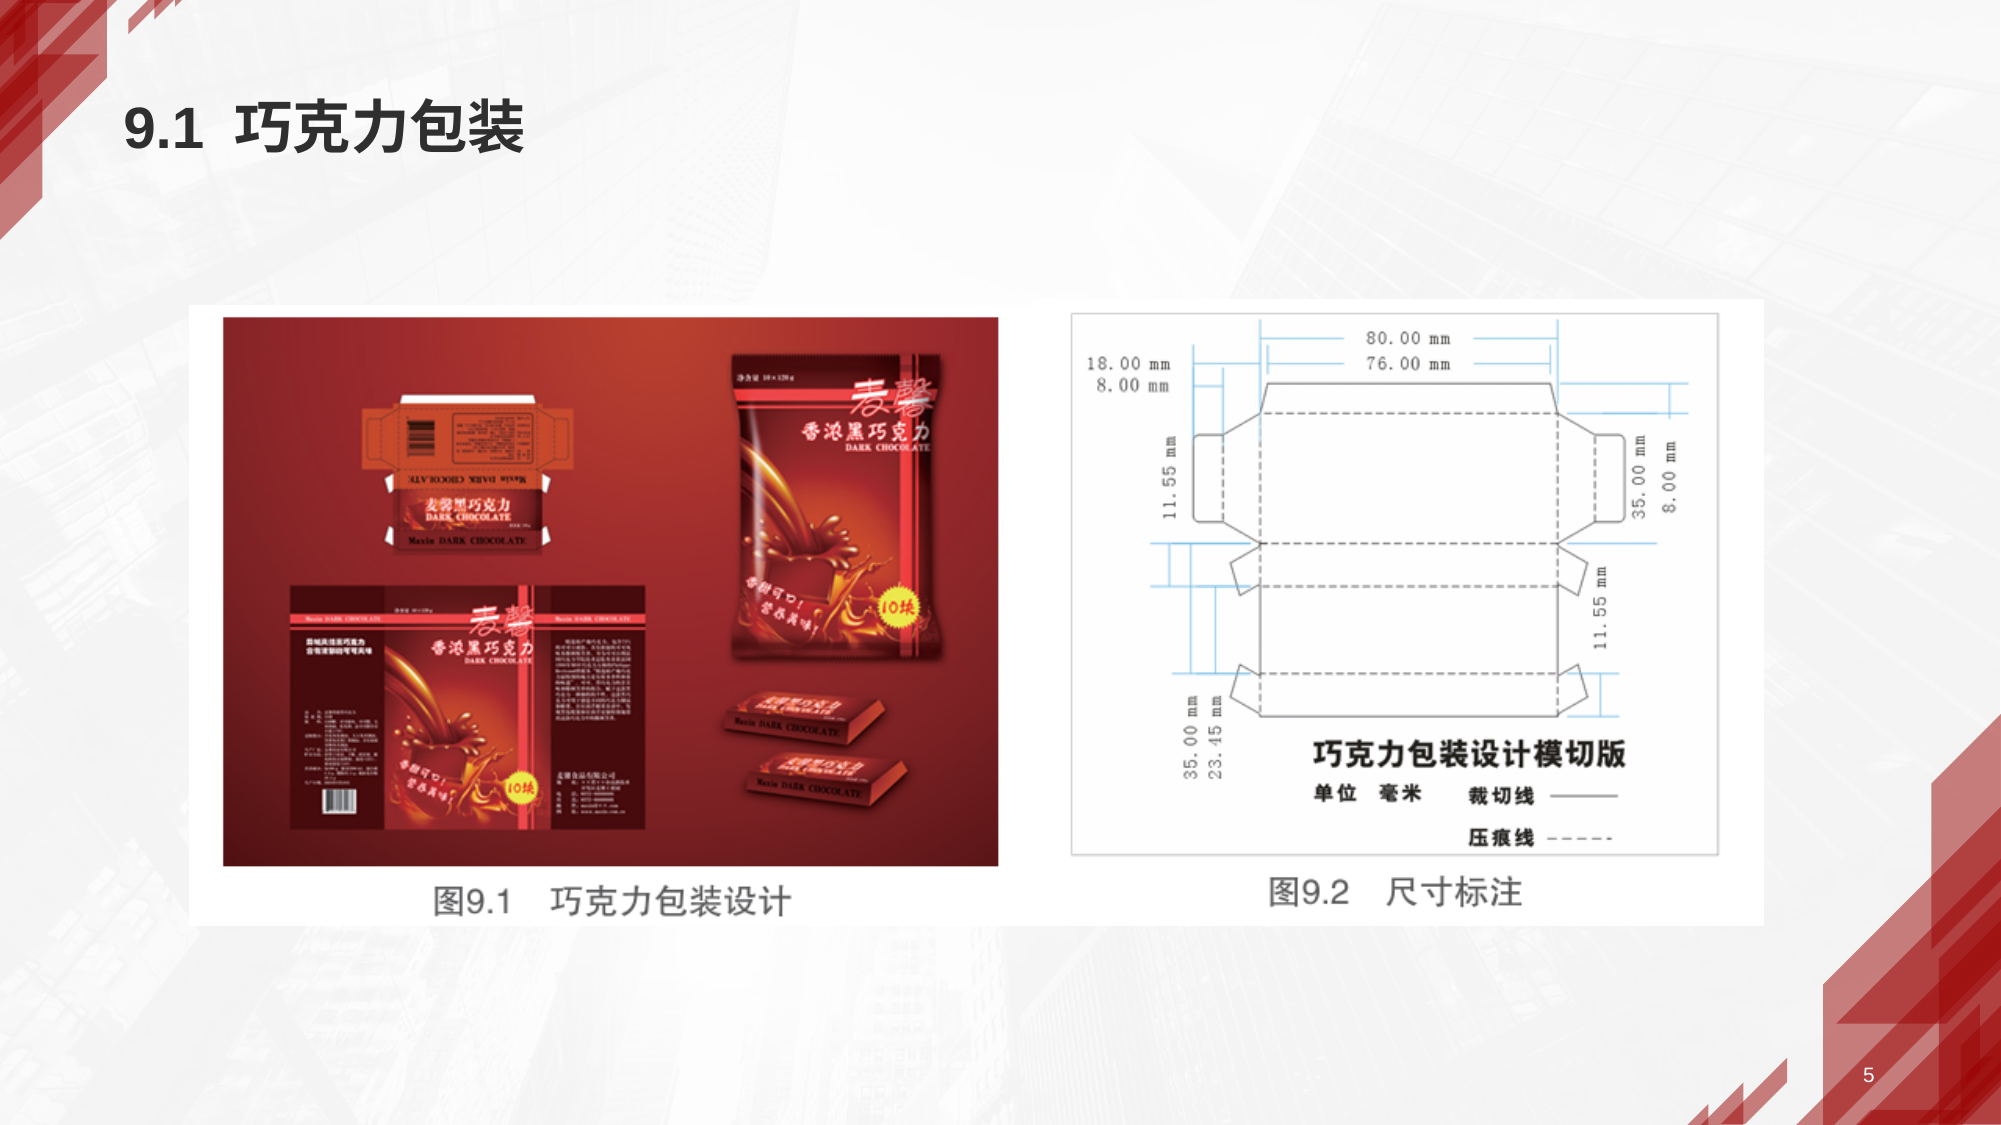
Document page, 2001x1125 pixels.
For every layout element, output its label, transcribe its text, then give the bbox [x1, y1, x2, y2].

title 9.1 巧克力包装 [108, 81, 1890, 169]
slide_number 5 [1452, 1056, 1890, 1092]
picture [189, 299, 1764, 926]
